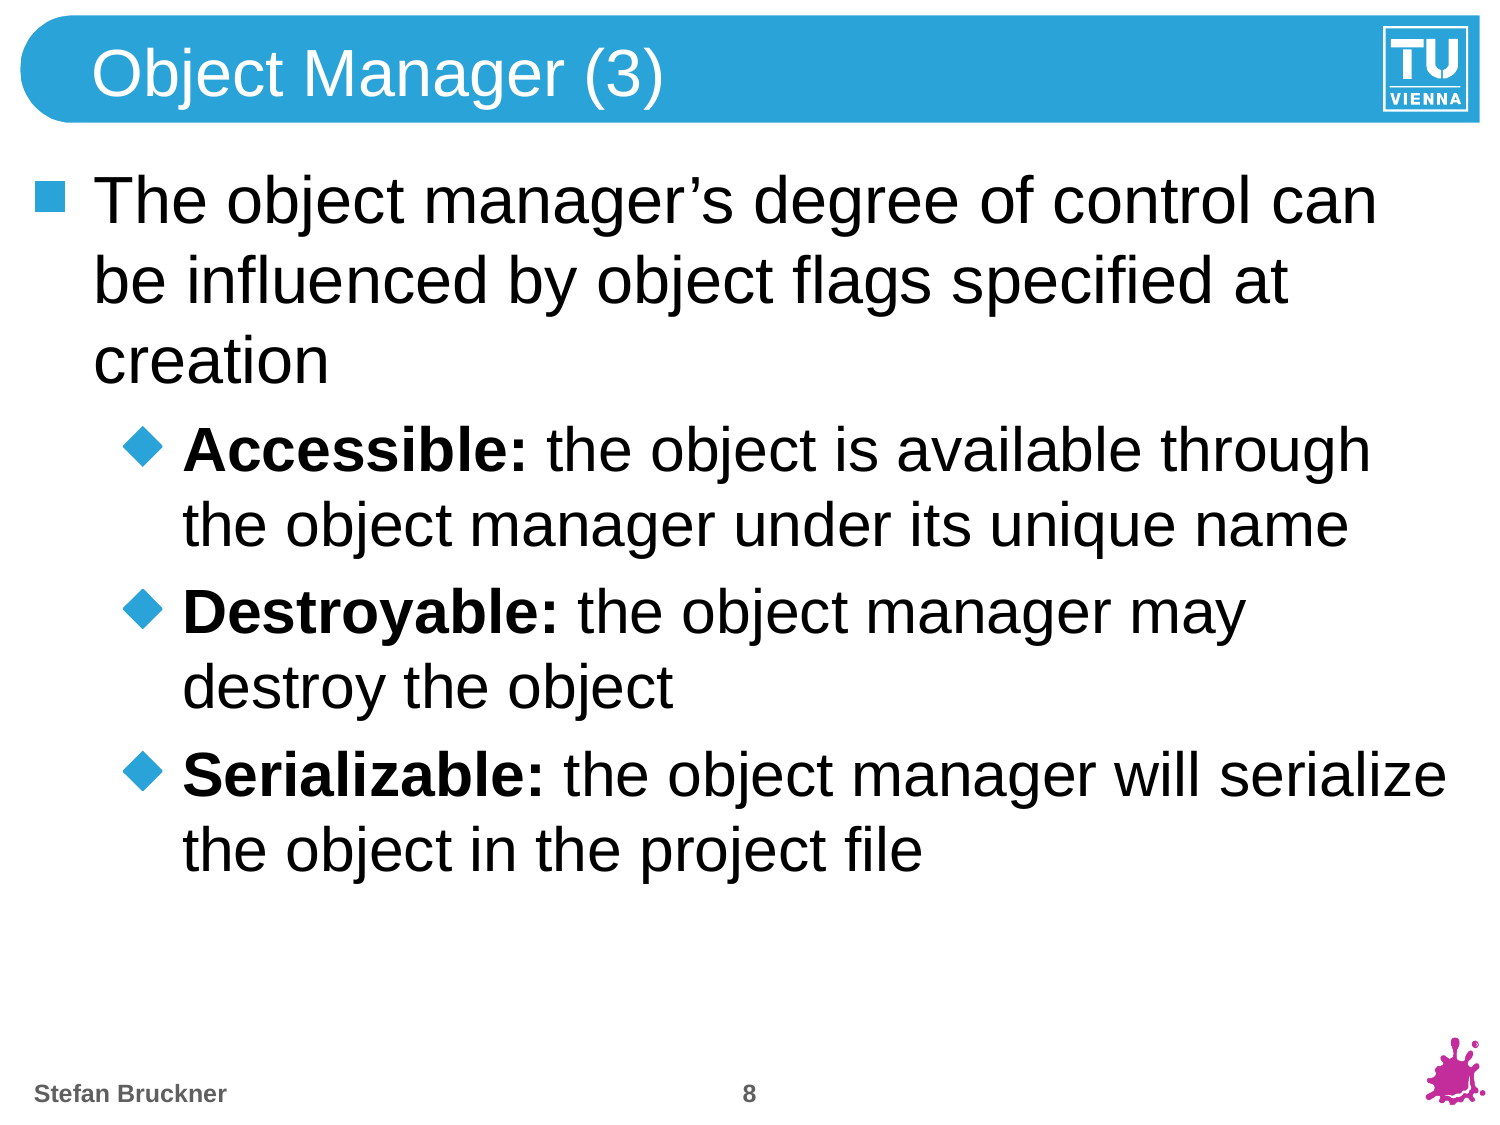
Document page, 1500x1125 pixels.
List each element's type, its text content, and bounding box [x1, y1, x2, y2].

list The object manager’s degree of control can be influenced by object flags specified at creation Accessible: the object is available through the object manager under its unique name Destroyable: the object manager may destroy the object Serializable: the object manager will serialize the object in the project file [19, 148, 1481, 1048]
slide_number 7 [660, 1067, 839, 1118]
title Object Manager (3) [76, 6, 1351, 132]
footer Stefan Bruckner [18, 1067, 637, 1118]
